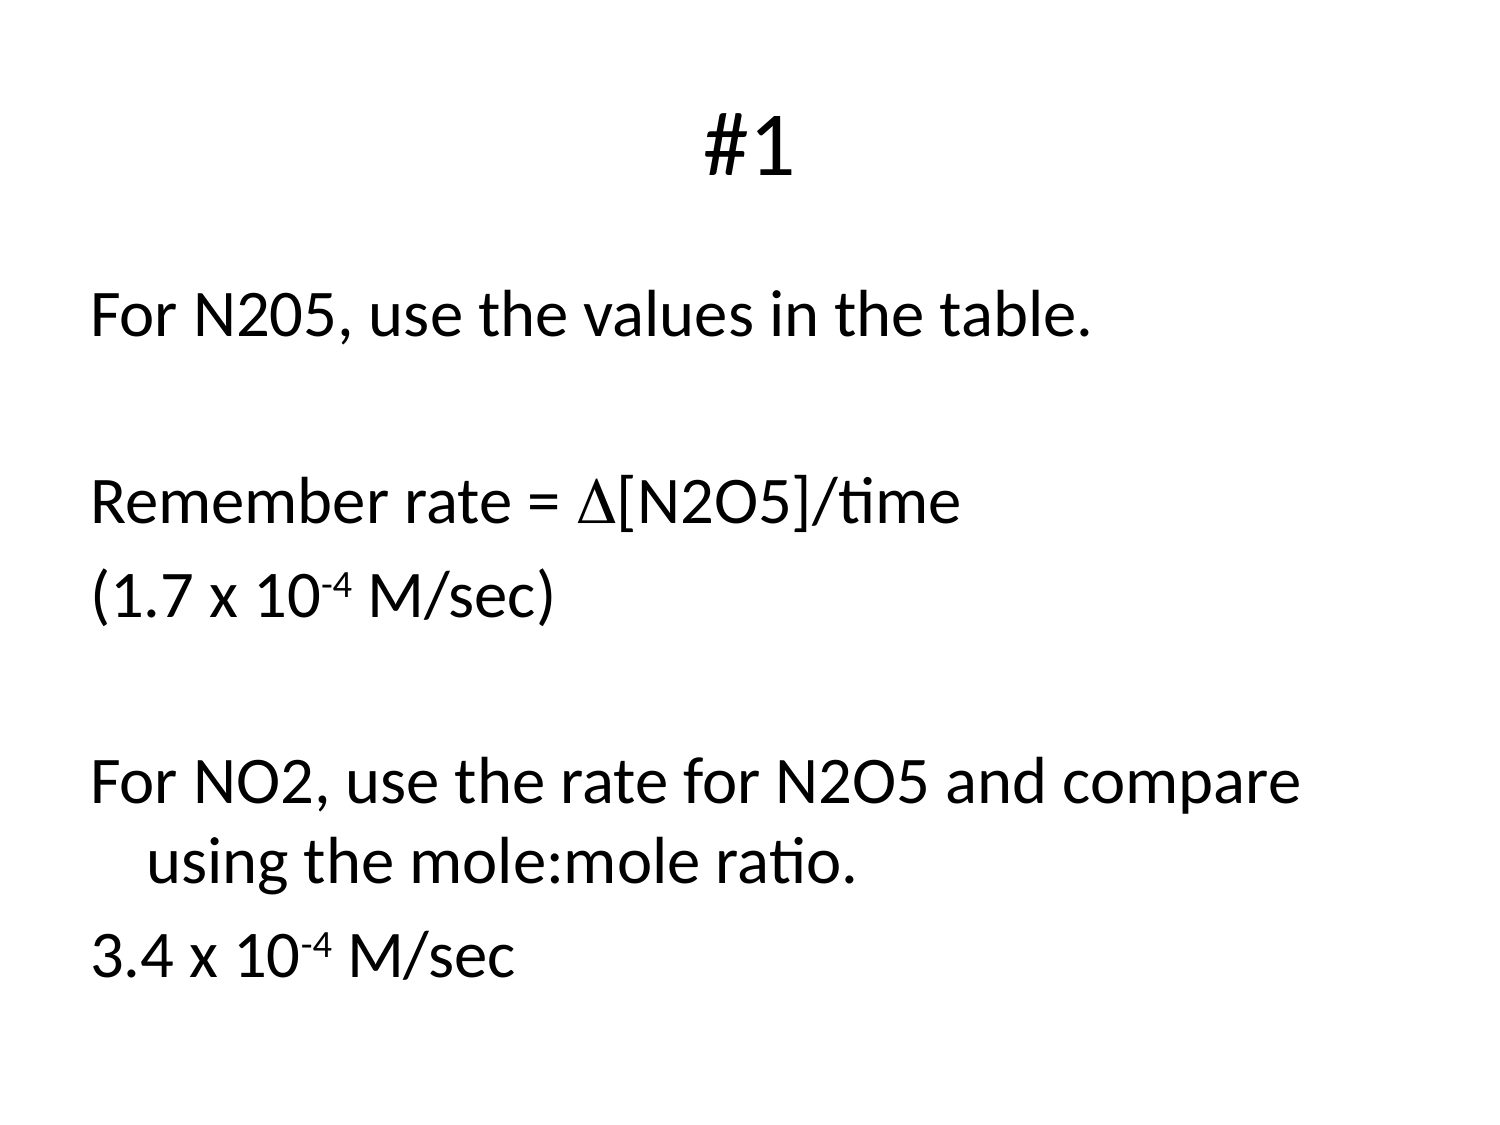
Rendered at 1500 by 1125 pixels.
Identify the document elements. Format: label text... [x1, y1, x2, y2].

title #1 [74, 44, 1426, 233]
list For N205, use the values in the table. Remember rate = [N2O5]/time (1.7 x 10-4 M/sec) For NO2, use the rate for N2O5 and compare using the mole:mole ratio. 3.4 x 10-4 M/sec [74, 262, 1426, 1006]
